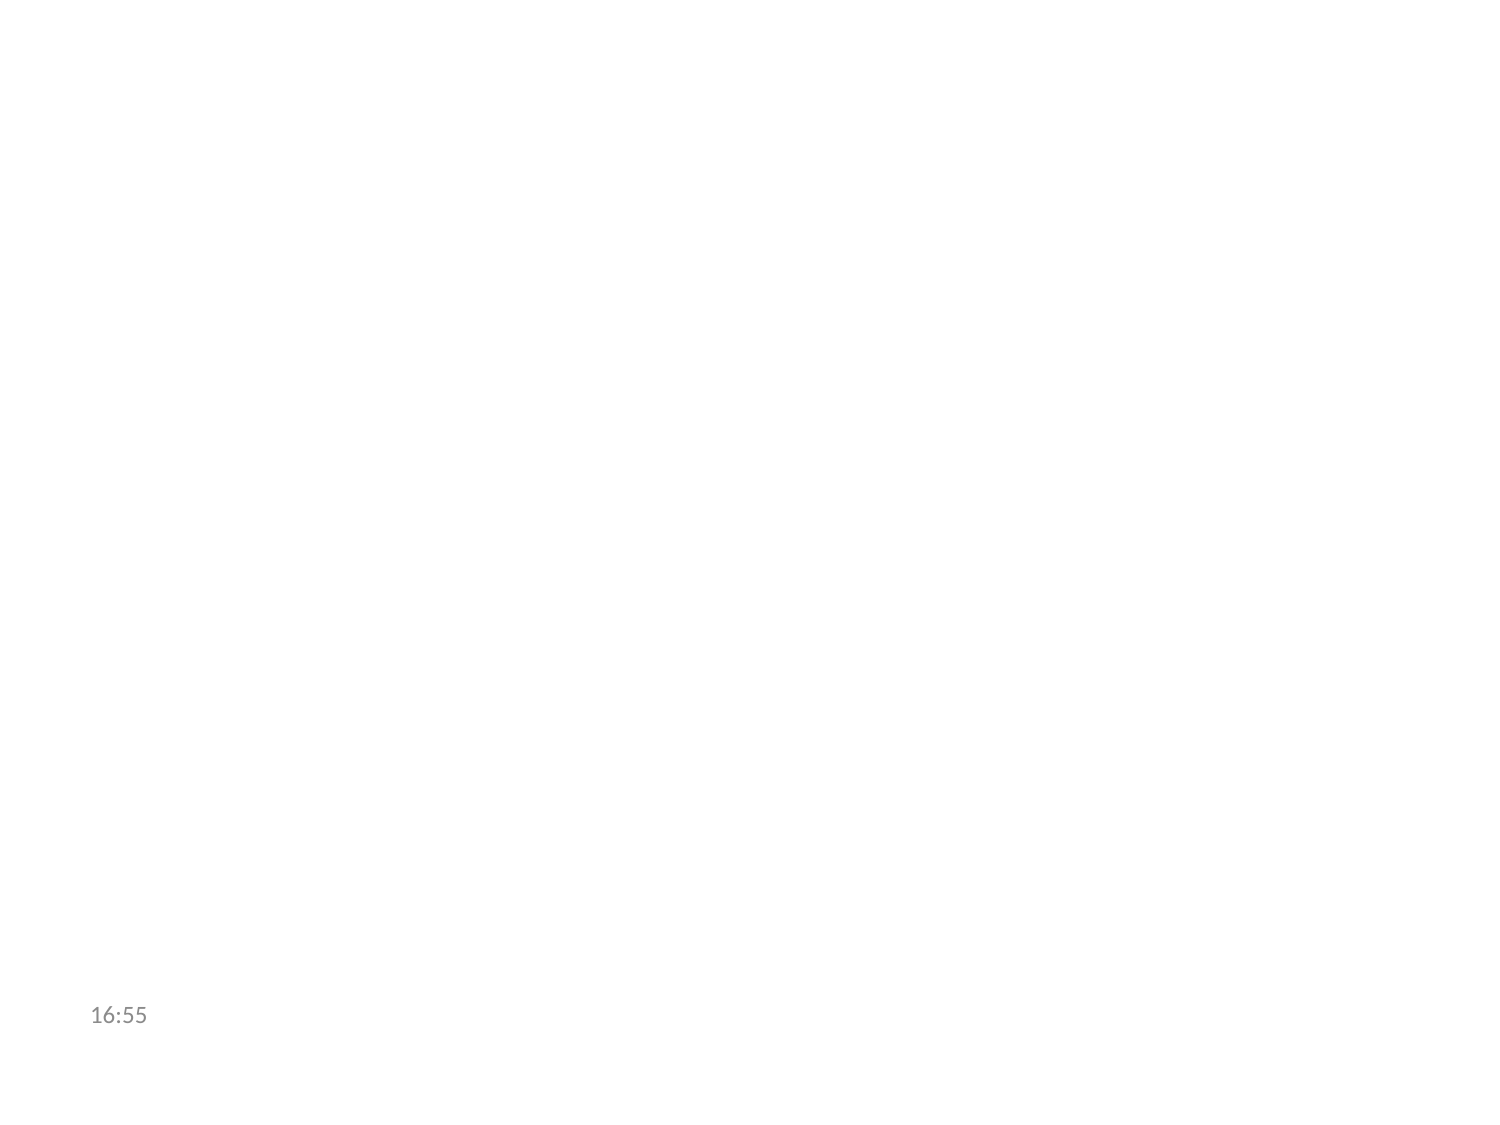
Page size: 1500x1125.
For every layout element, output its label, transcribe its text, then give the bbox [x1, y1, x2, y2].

text_box 15:35 [75, 983, 425, 1044]
